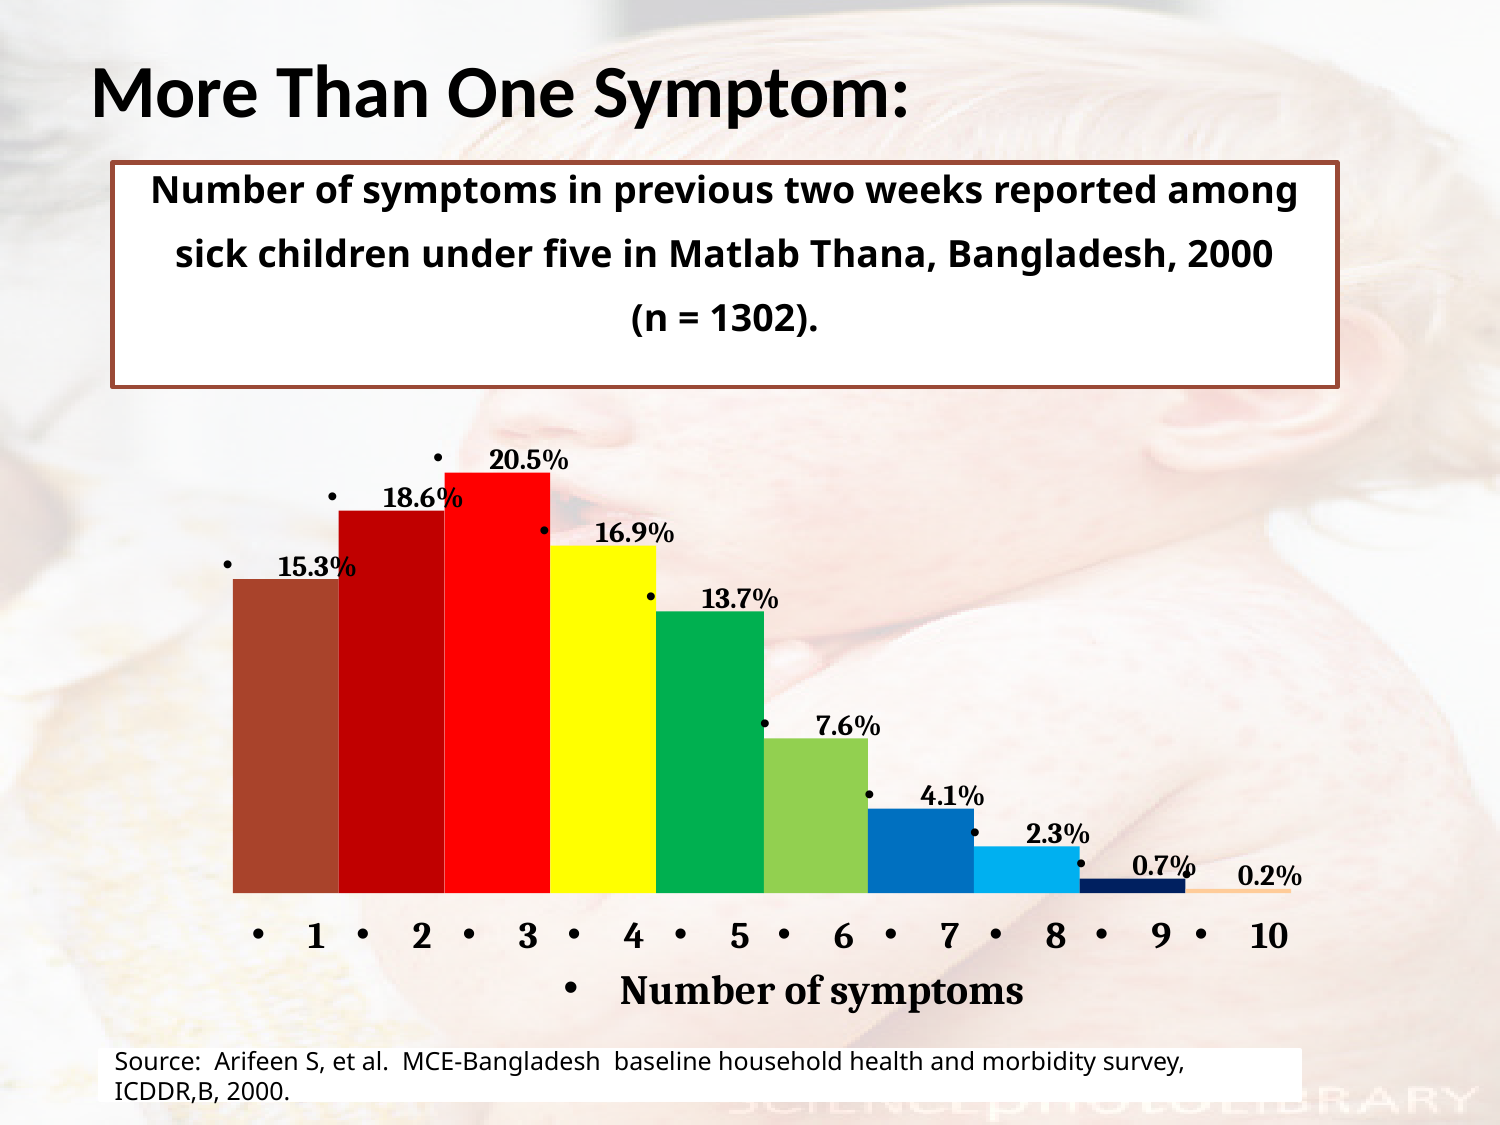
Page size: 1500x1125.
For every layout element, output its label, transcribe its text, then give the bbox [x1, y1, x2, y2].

text_box Number of symptoms in previous two weeks reported among sick children under five in Matlab Thana, Bangladesh, 2000 (n = 1302). [110, 160, 1340, 260]
text_box Source: Arifeen S, et al. MCE-Bangladesh baseline household health and morbidity survey, ICDDR,B, 2000. [98, 1048, 1302, 1102]
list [74, 262, 1426, 1012]
title More Than One Symptom: [75, 24, 1425, 150]
